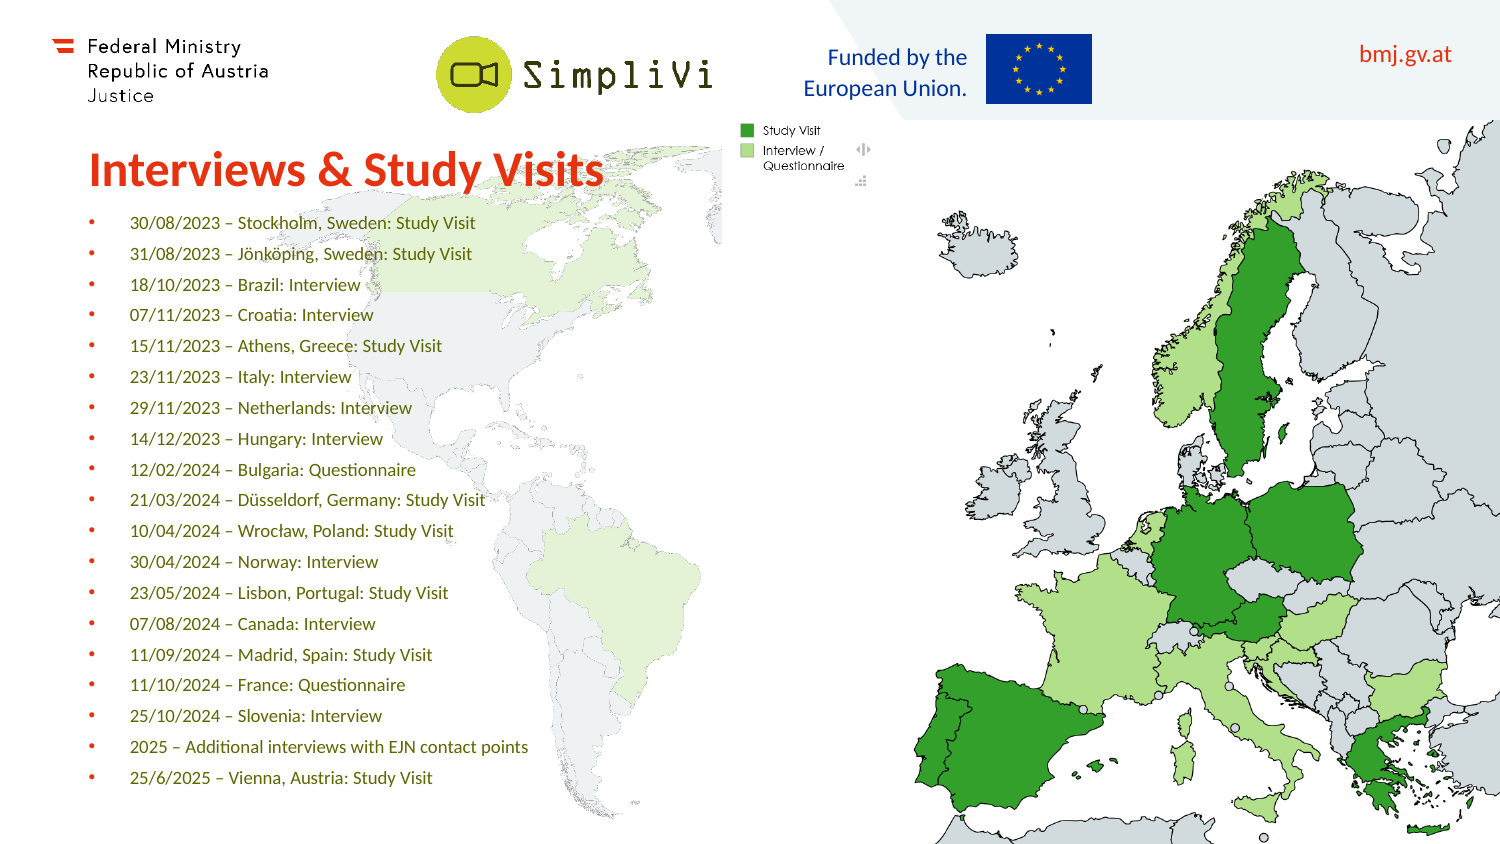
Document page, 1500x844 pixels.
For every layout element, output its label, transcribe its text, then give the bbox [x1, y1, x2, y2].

list 30/08/2023 – Stockholm, Sweden: Study Visit 31/08/2023 – Jönköping, Sweden: Study Visit 18/10/2023 – Brazil: Interview 07/11/2023 – Croatia: Interview 15/11/2023 – Athens, Greece: Study Visit 23/11/2023 – Italy: Interview 29/11/2023 – Netherlands: Interview 14/12/2023 – Hungary: Interview 12/02/2024 – Bulgaria: Questionnaire 21/03/2024 – Düsseldorf, Germany: Study Visit 10/04/2024 – Wrocław, Poland: Study Visit 30/04/2024 – Norway: Interview 23/05/2024 – Lisbon, Portugal: Study Visit 07/08/2024 – Canada: Interview 11/09/2024 – Madrid, Spain: Study Visit 11/10/2024 – France: Questionnaire 25/10/2024 – Slovenia: Interview 2025 – Additional interviews with EJN contact points 25/6/2025 – Vienna, Austria: Study Visit [88, 210, 256, 799]
title Interviews & Study Visits [88, 134, 256, 210]
picture [0, 0, 1500, 844]
